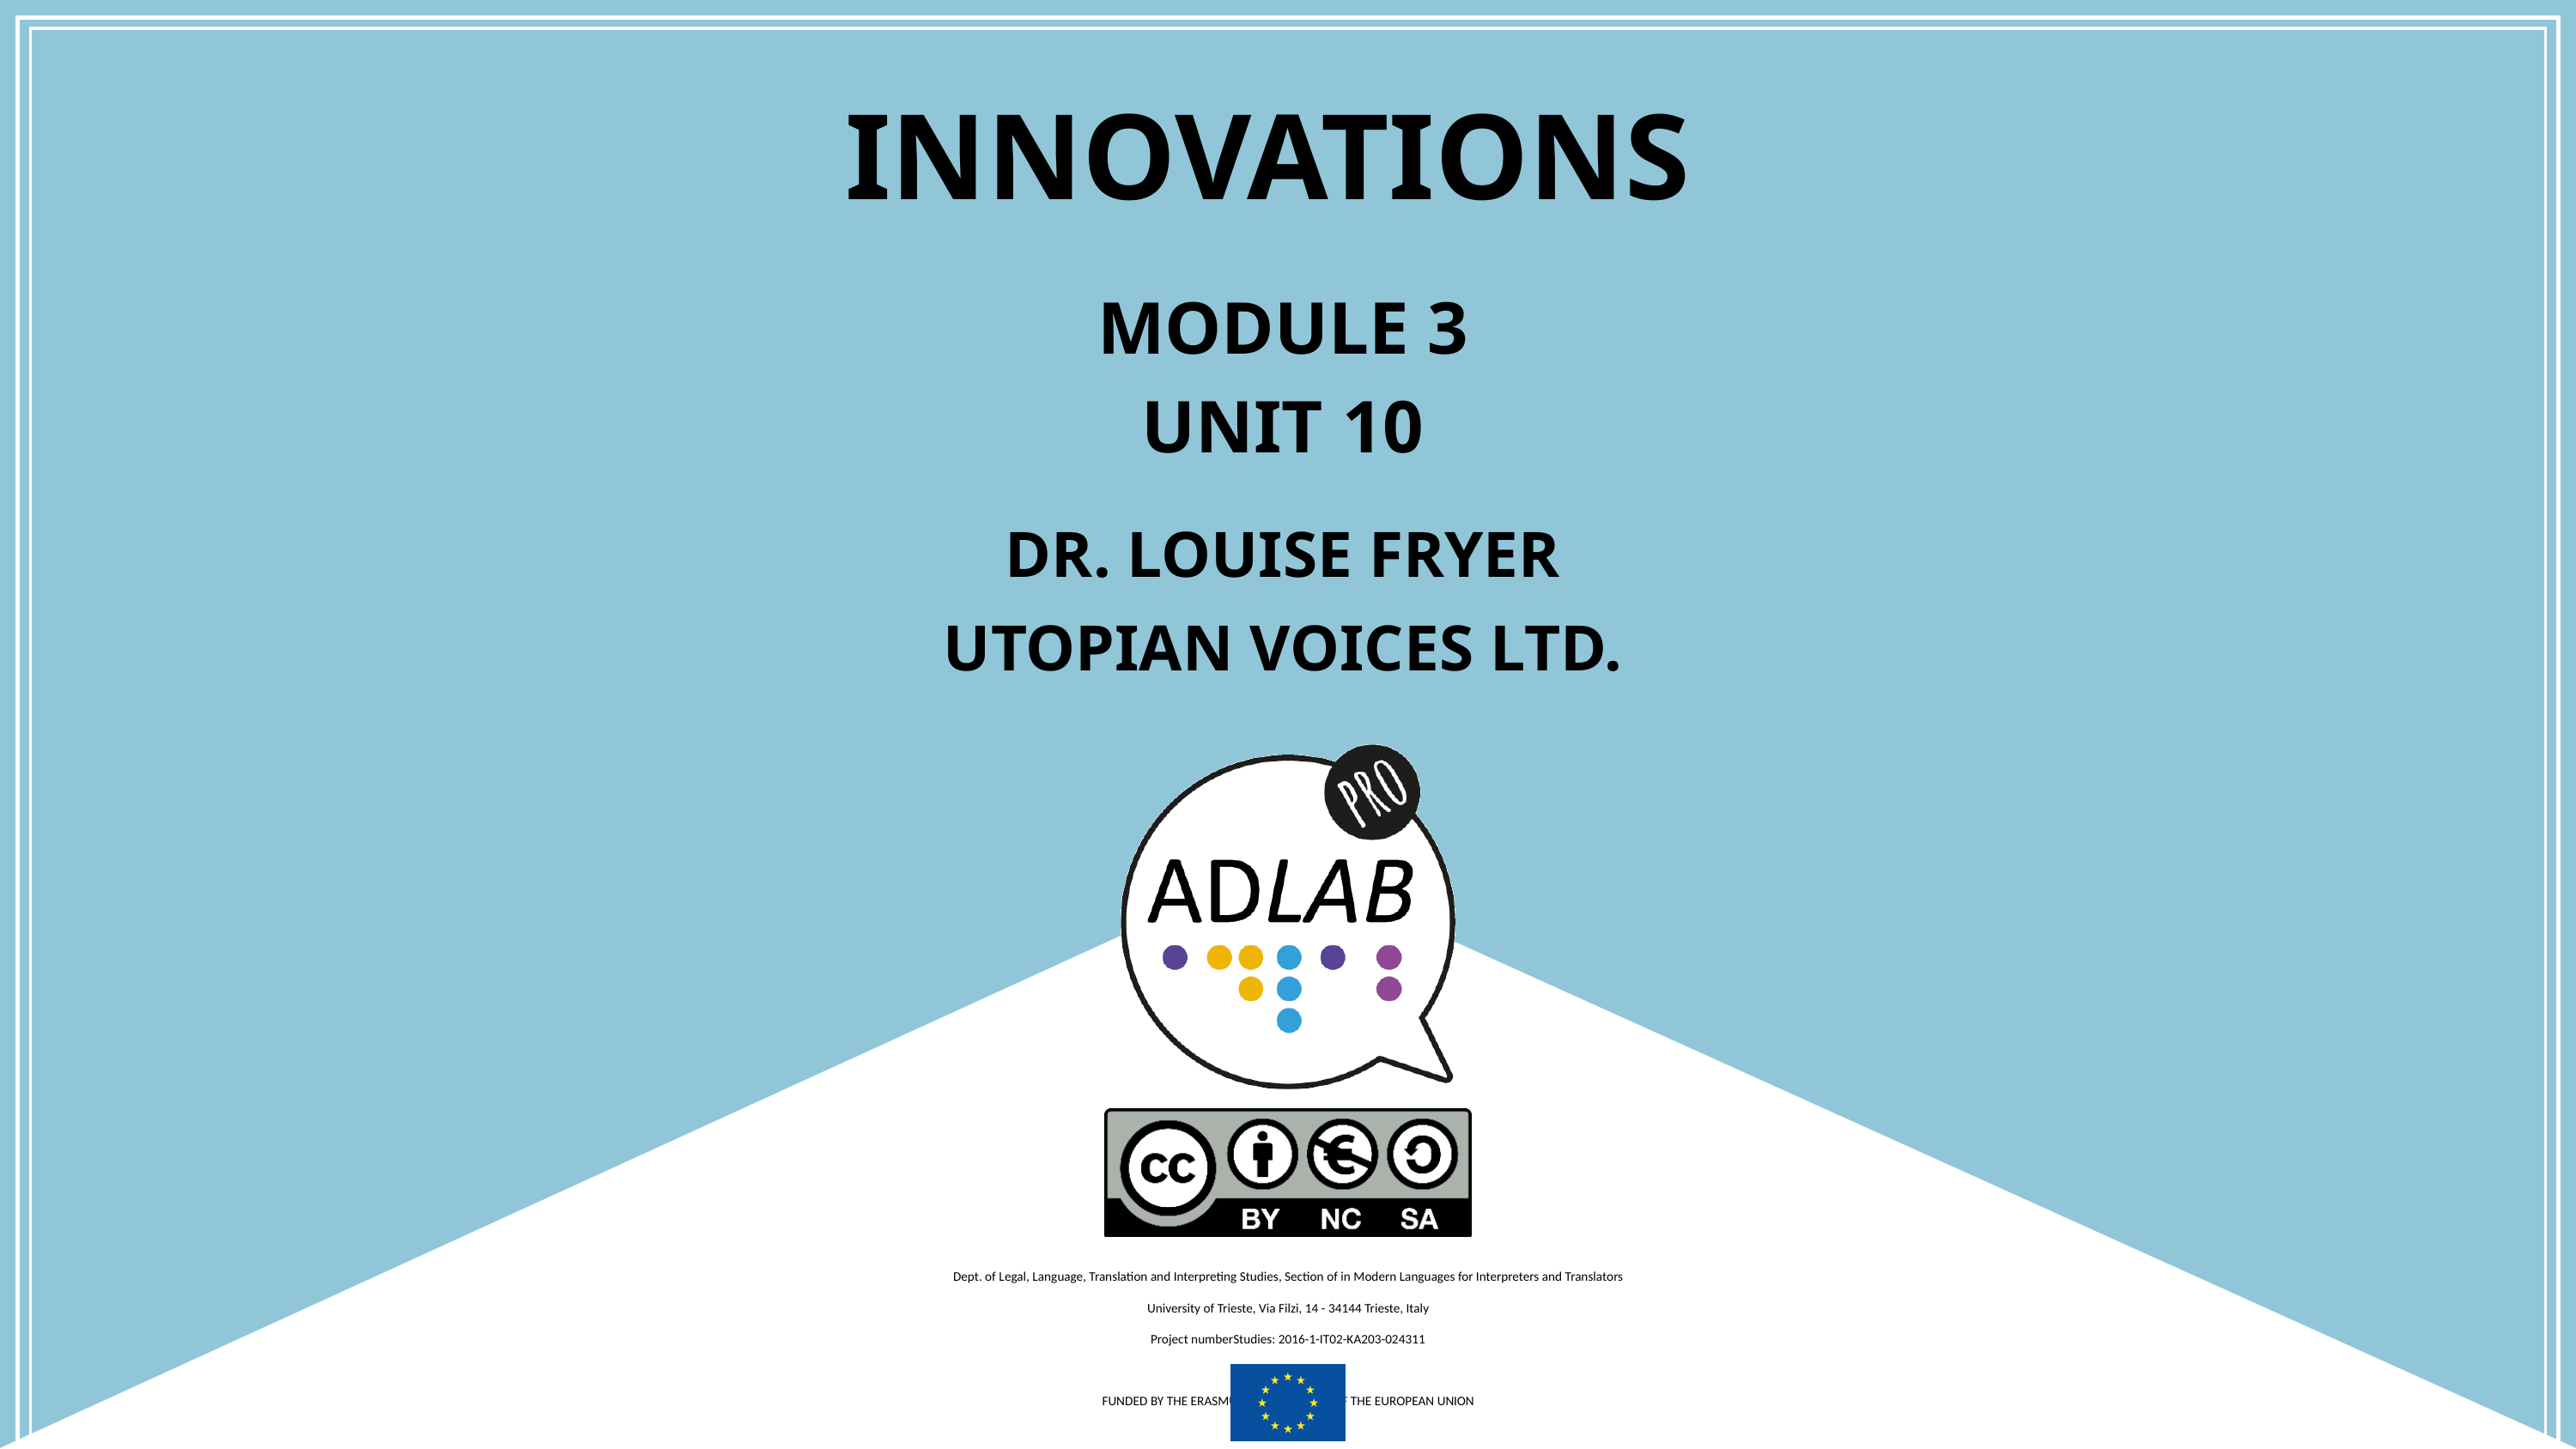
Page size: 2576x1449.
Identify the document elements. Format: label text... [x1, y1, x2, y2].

text_box Utopian Voices Ltd. [492, 610, 2074, 688]
list Dr. Louise FryeR [492, 517, 2074, 596]
title Innovations [144, 91, 2422, 252]
picture [1104, 1108, 1472, 1237]
list Module 3 Unit 10 [492, 286, 2074, 482]
picture [1230, 1364, 1346, 1441]
picture [1111, 736, 1465, 1089]
